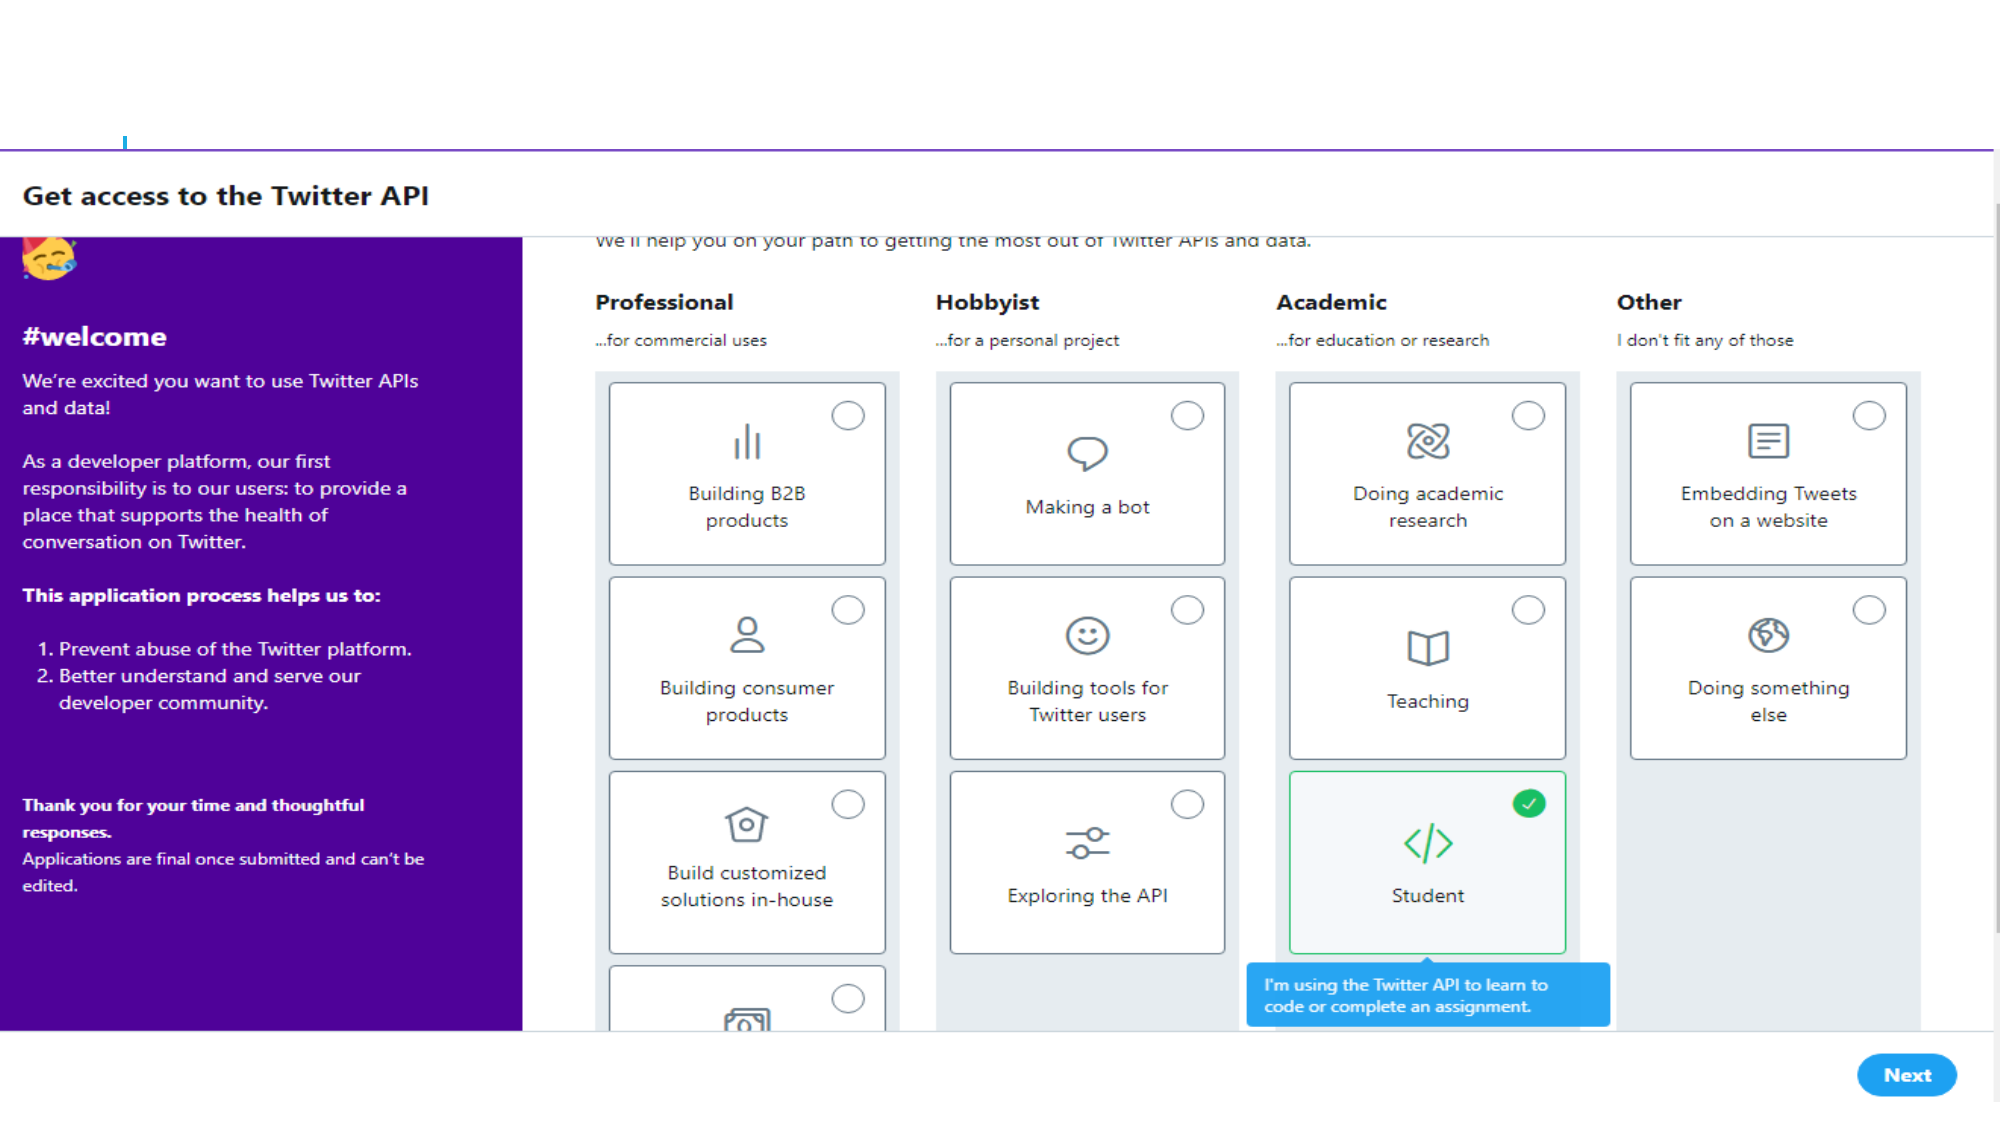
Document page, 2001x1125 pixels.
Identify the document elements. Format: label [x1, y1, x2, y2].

picture [0, 149, 2000, 1102]
